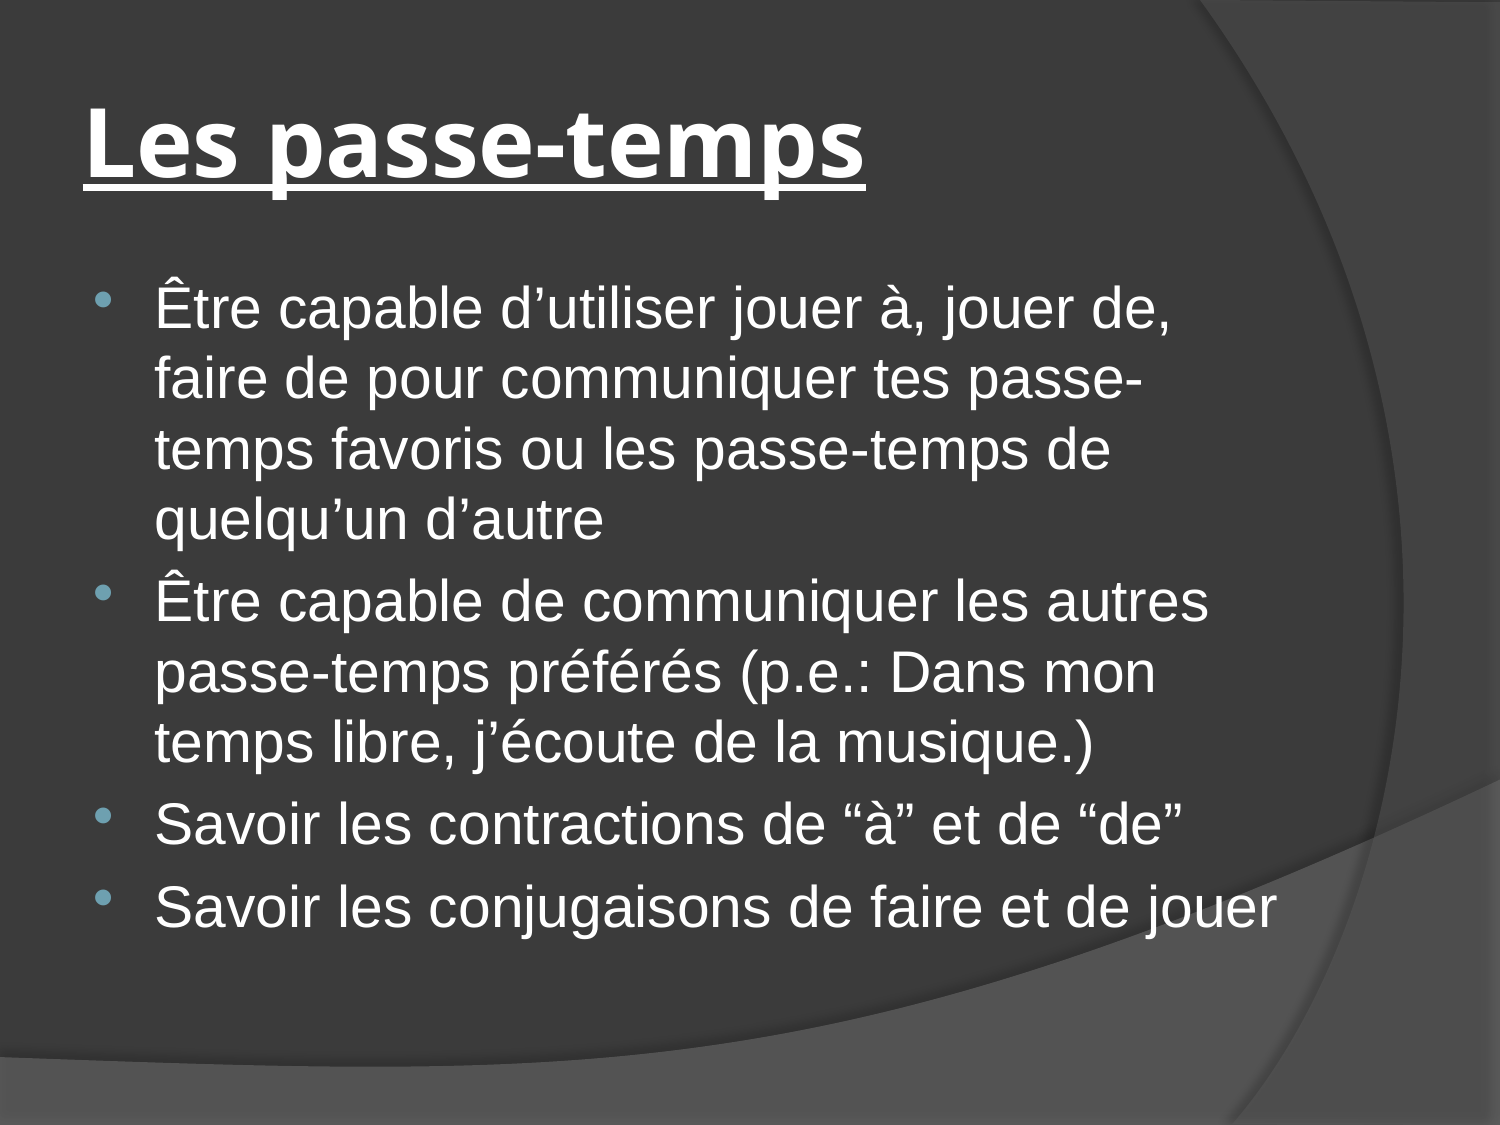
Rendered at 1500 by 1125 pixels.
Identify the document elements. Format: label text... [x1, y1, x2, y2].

list Être capable d’utiliser jouer à, jouer de, faire de pour communiquer tes passe-temps favoris ou les passe-temps de quelqu’un d’autre Être capable de communiquer les autres passe-temps préférés (p.e.: Dans mon temps libre, j’écoute de la musique.) Savoir les contractions de “à” et de “de” Savoir les conjugaisons de faire et de jouer [75, 262, 1300, 1005]
title Les passe-temps [75, 45, 1300, 233]
